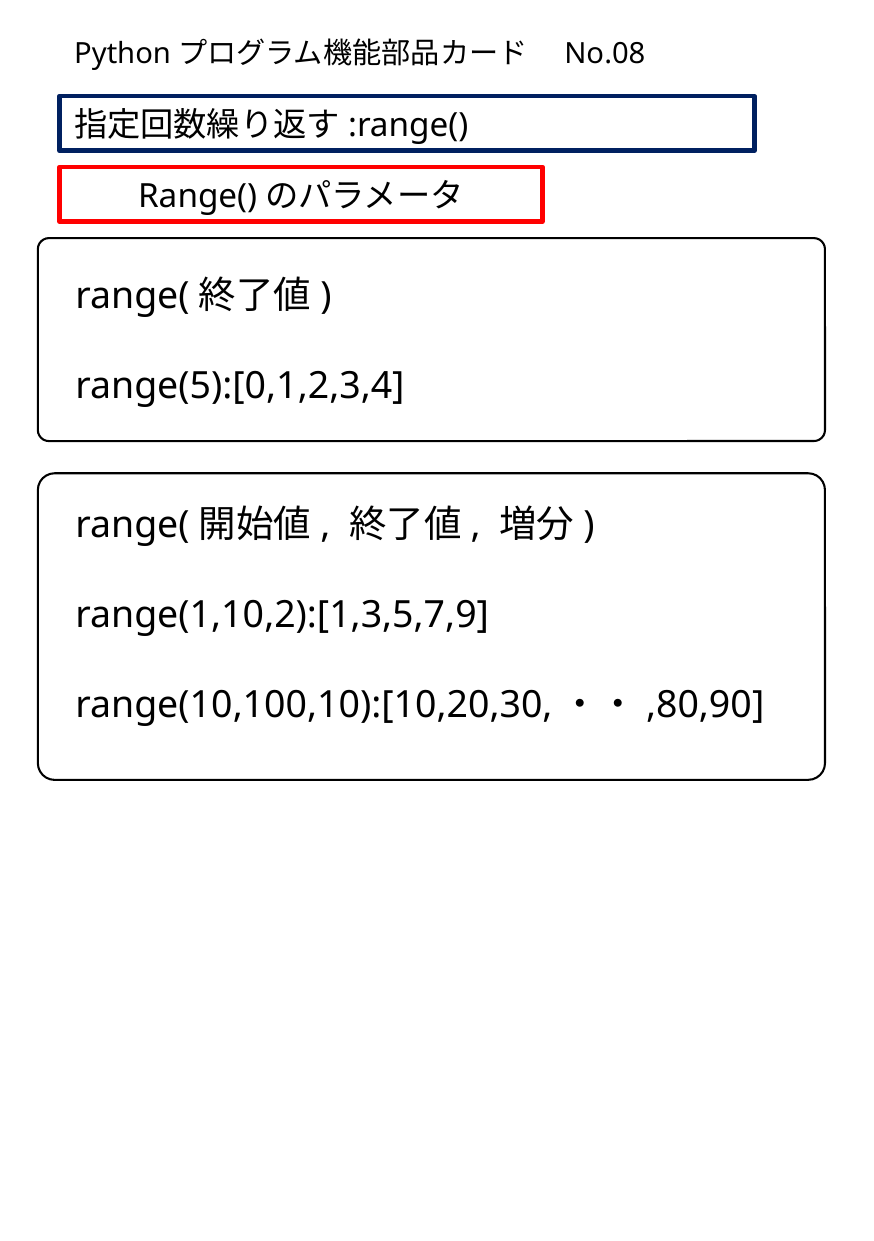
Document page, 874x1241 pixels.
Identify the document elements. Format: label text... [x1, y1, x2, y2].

text_box Range()のパラメータ [59, 167, 543, 222]
text_box [36, 237, 827, 443]
text_box 指定回数繰り返す:range() [59, 96, 755, 151]
text_box range(終了値) range(5):[0,1,2,3,4] [60, 263, 492, 414]
text_box Pythonプログラム機能部品カード No.08 [59, 26, 755, 77]
text_box [36, 472, 826, 781]
text_box range(開始値, 終了値, 増分) range(1,10,2):[1,3,5,7,9] range(10,100,10):[10,20,30,・・,80,90] [60, 492, 848, 777]
